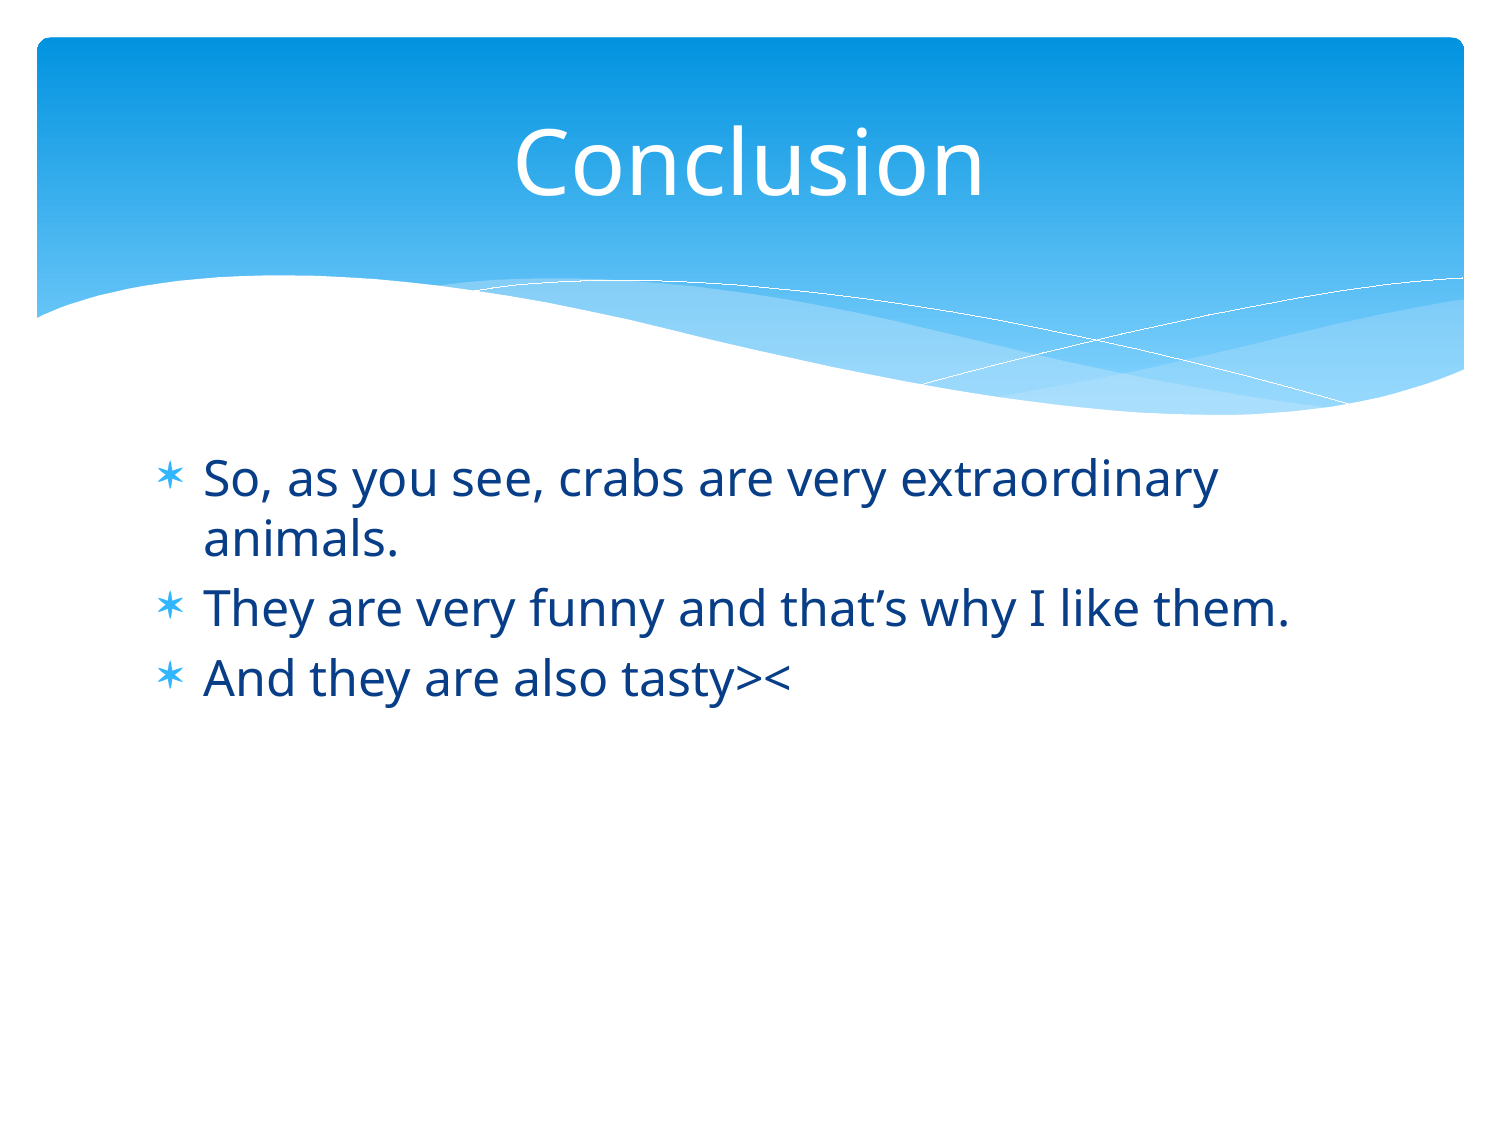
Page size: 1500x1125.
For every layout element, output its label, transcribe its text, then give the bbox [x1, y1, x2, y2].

list So, as you see, crabs are very extraordinary animals. They are very funny and that’s why I like them. And they are also tasty>< [143, 438, 1359, 1005]
title Conclusion [75, 55, 1425, 261]
